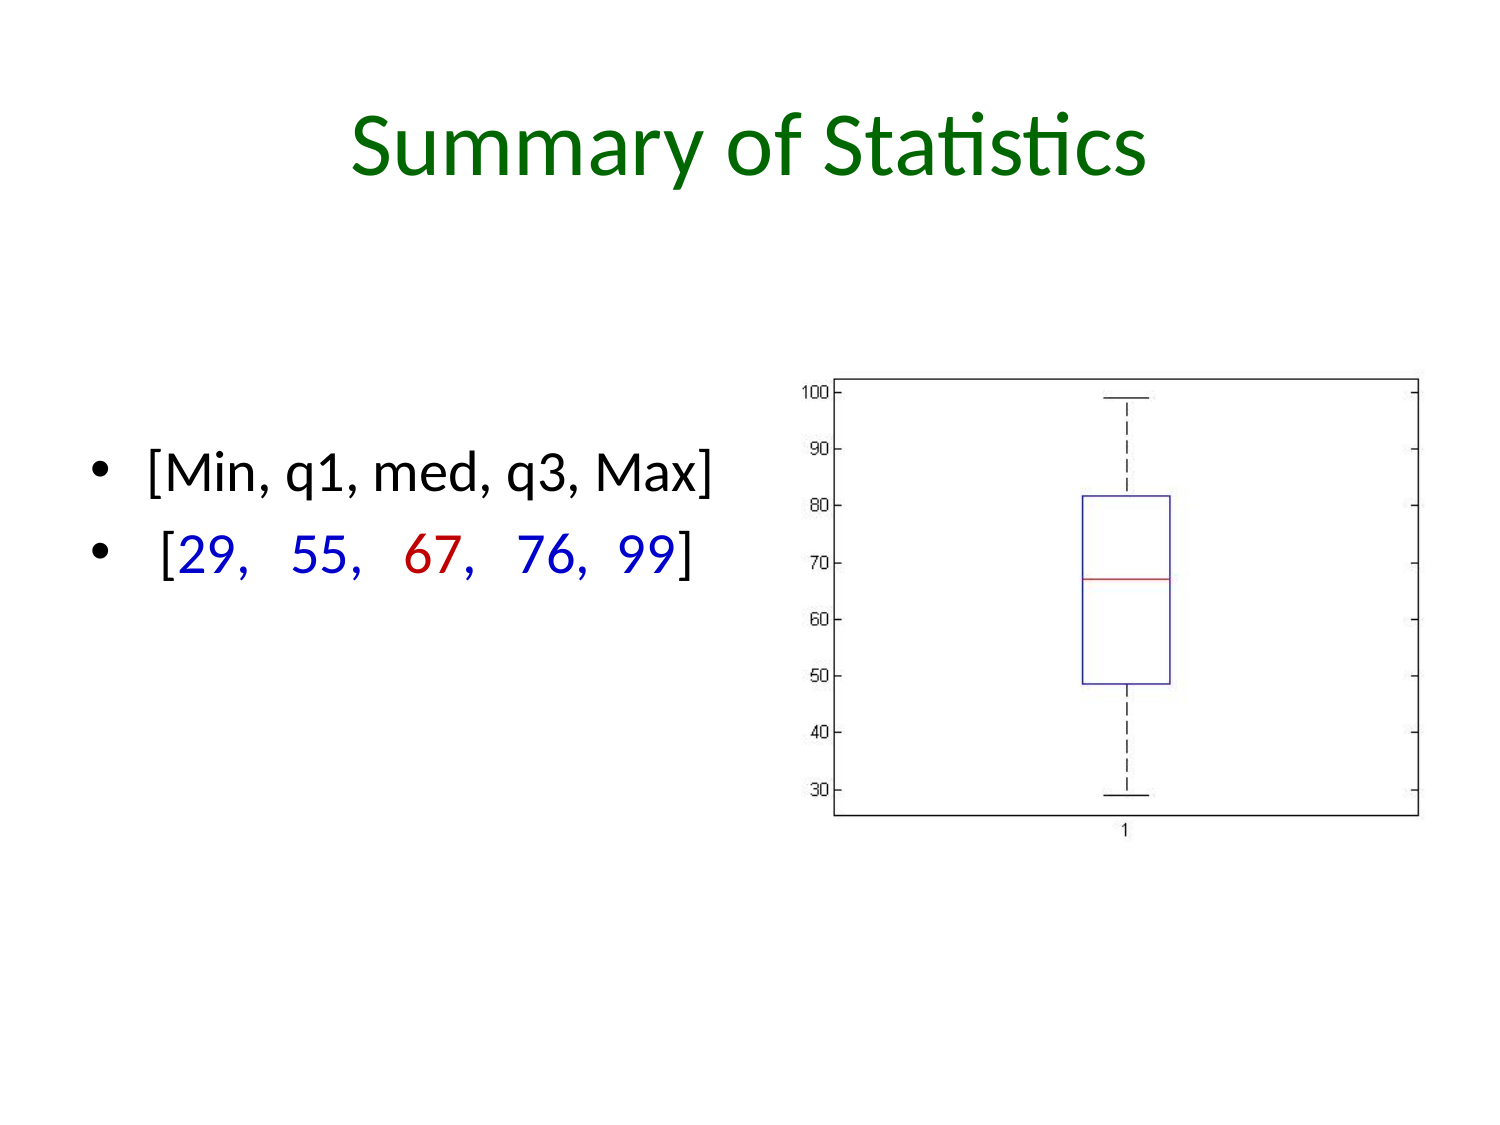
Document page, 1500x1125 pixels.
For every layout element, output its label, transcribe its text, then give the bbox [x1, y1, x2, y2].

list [737, 337, 1489, 902]
list [Min, q1, med, q3, Max] [29, 55, 67, 76, 99] [75, 262, 738, 963]
title Summary of Statistics [75, 45, 1425, 233]
